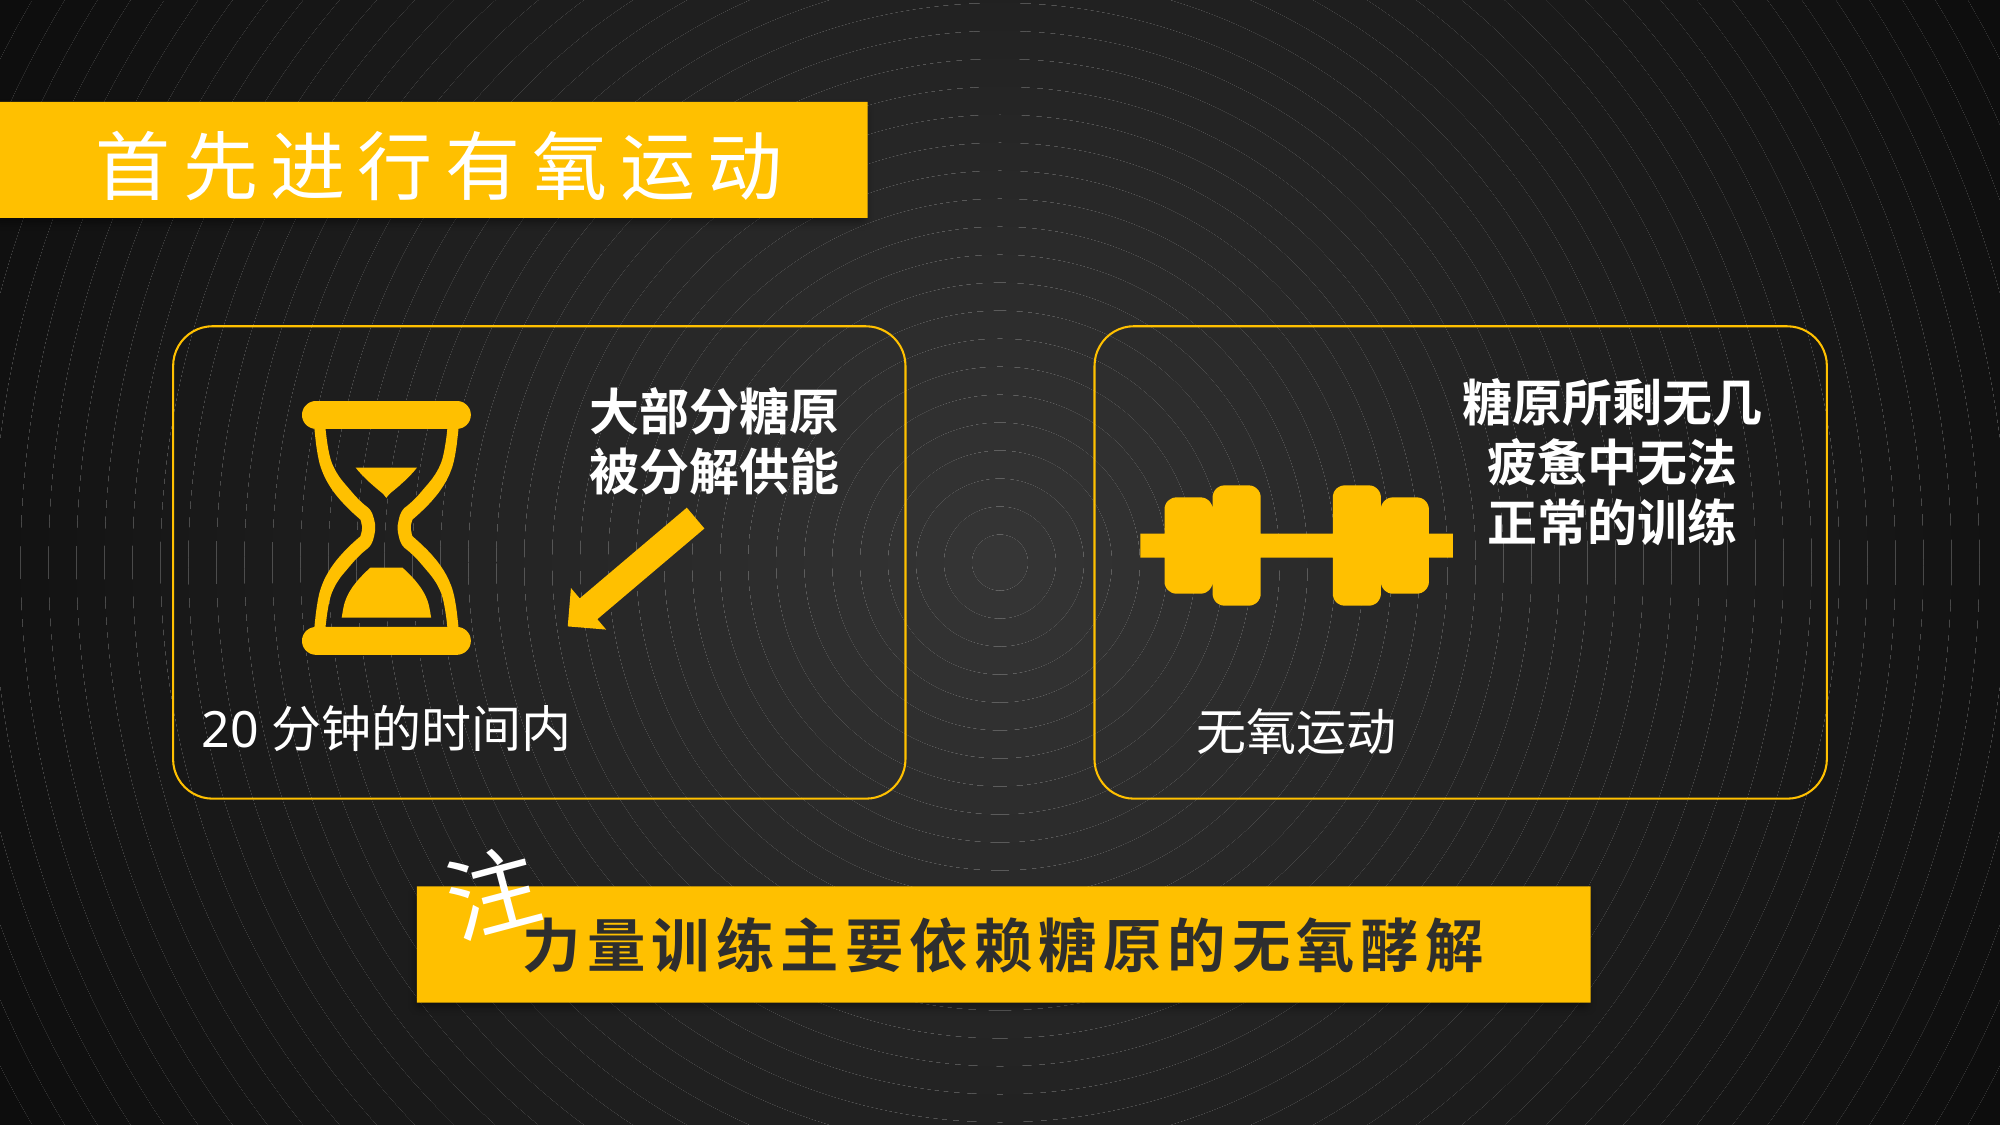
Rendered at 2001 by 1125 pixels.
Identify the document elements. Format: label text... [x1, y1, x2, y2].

text_box [1093, 325, 1828, 800]
text_box [172, 325, 907, 800]
text_box 力量训练主要依赖糖原的无氧酵解 [492, 901, 1515, 987]
text_box 注 [417, 815, 568, 968]
text_box [0, 101, 869, 219]
text_box [416, 885, 1592, 1004]
text_box 首先进行有氧运动 [80, 112, 799, 217]
